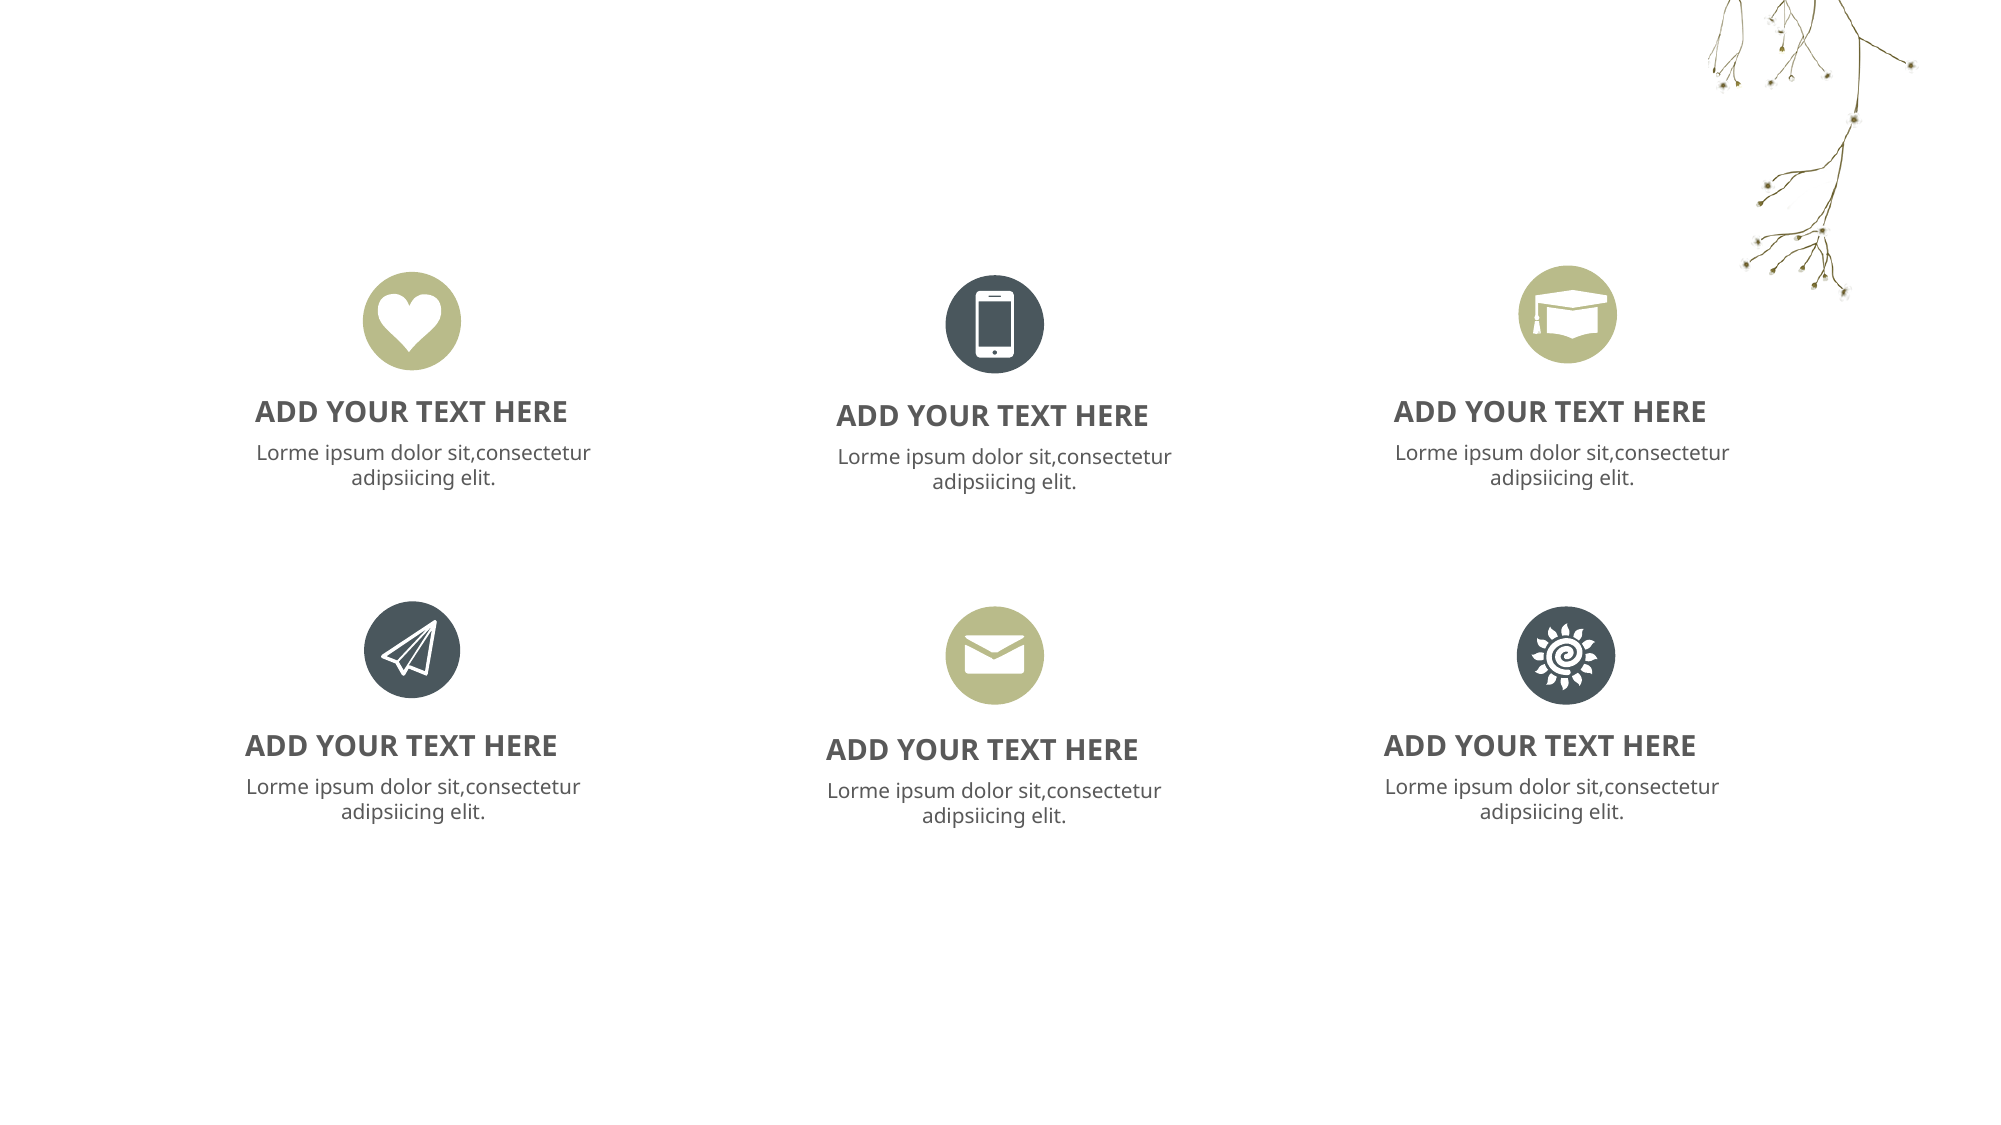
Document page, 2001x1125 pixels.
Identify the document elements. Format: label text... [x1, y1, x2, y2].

text_box Lorme ipsum dolor sit,consectetur adipsiicing elit. [188, 766, 638, 832]
text_box Lorme ipsum dolor sit,consectetur adipsiicing elit. [780, 436, 1230, 501]
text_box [1516, 606, 1616, 706]
text_box Lorme ipsum dolor sit,consectetur adipsiicing elit. [769, 770, 1219, 836]
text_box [356, 265, 467, 377]
text_box ADD YOUR TEXT HERE [175, 385, 649, 436]
text_box ADD YOUR TEXT HERE [165, 720, 638, 770]
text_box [945, 606, 1045, 706]
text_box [356, 594, 468, 706]
text_box ADD YOUR TEXT HERE [746, 724, 1219, 774]
text_box Lorme ipsum dolor sit,consectetur adipsiicing elit. [1327, 766, 1777, 832]
text_box ADD YOUR TEXT HERE [1314, 385, 1788, 436]
text_box Lorme ipsum dolor sit,consectetur adipsiicing elit. [199, 431, 649, 497]
text_box ADD YOUR TEXT HERE [1303, 720, 1777, 770]
text_box ADD YOUR TEXT HERE [756, 389, 1230, 440]
picture [1641, 0, 1952, 319]
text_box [1512, 259, 1623, 370]
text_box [945, 274, 1045, 374]
text_box Lorme ipsum dolor sit,consectetur adipsiicing elit. [1337, 431, 1788, 497]
